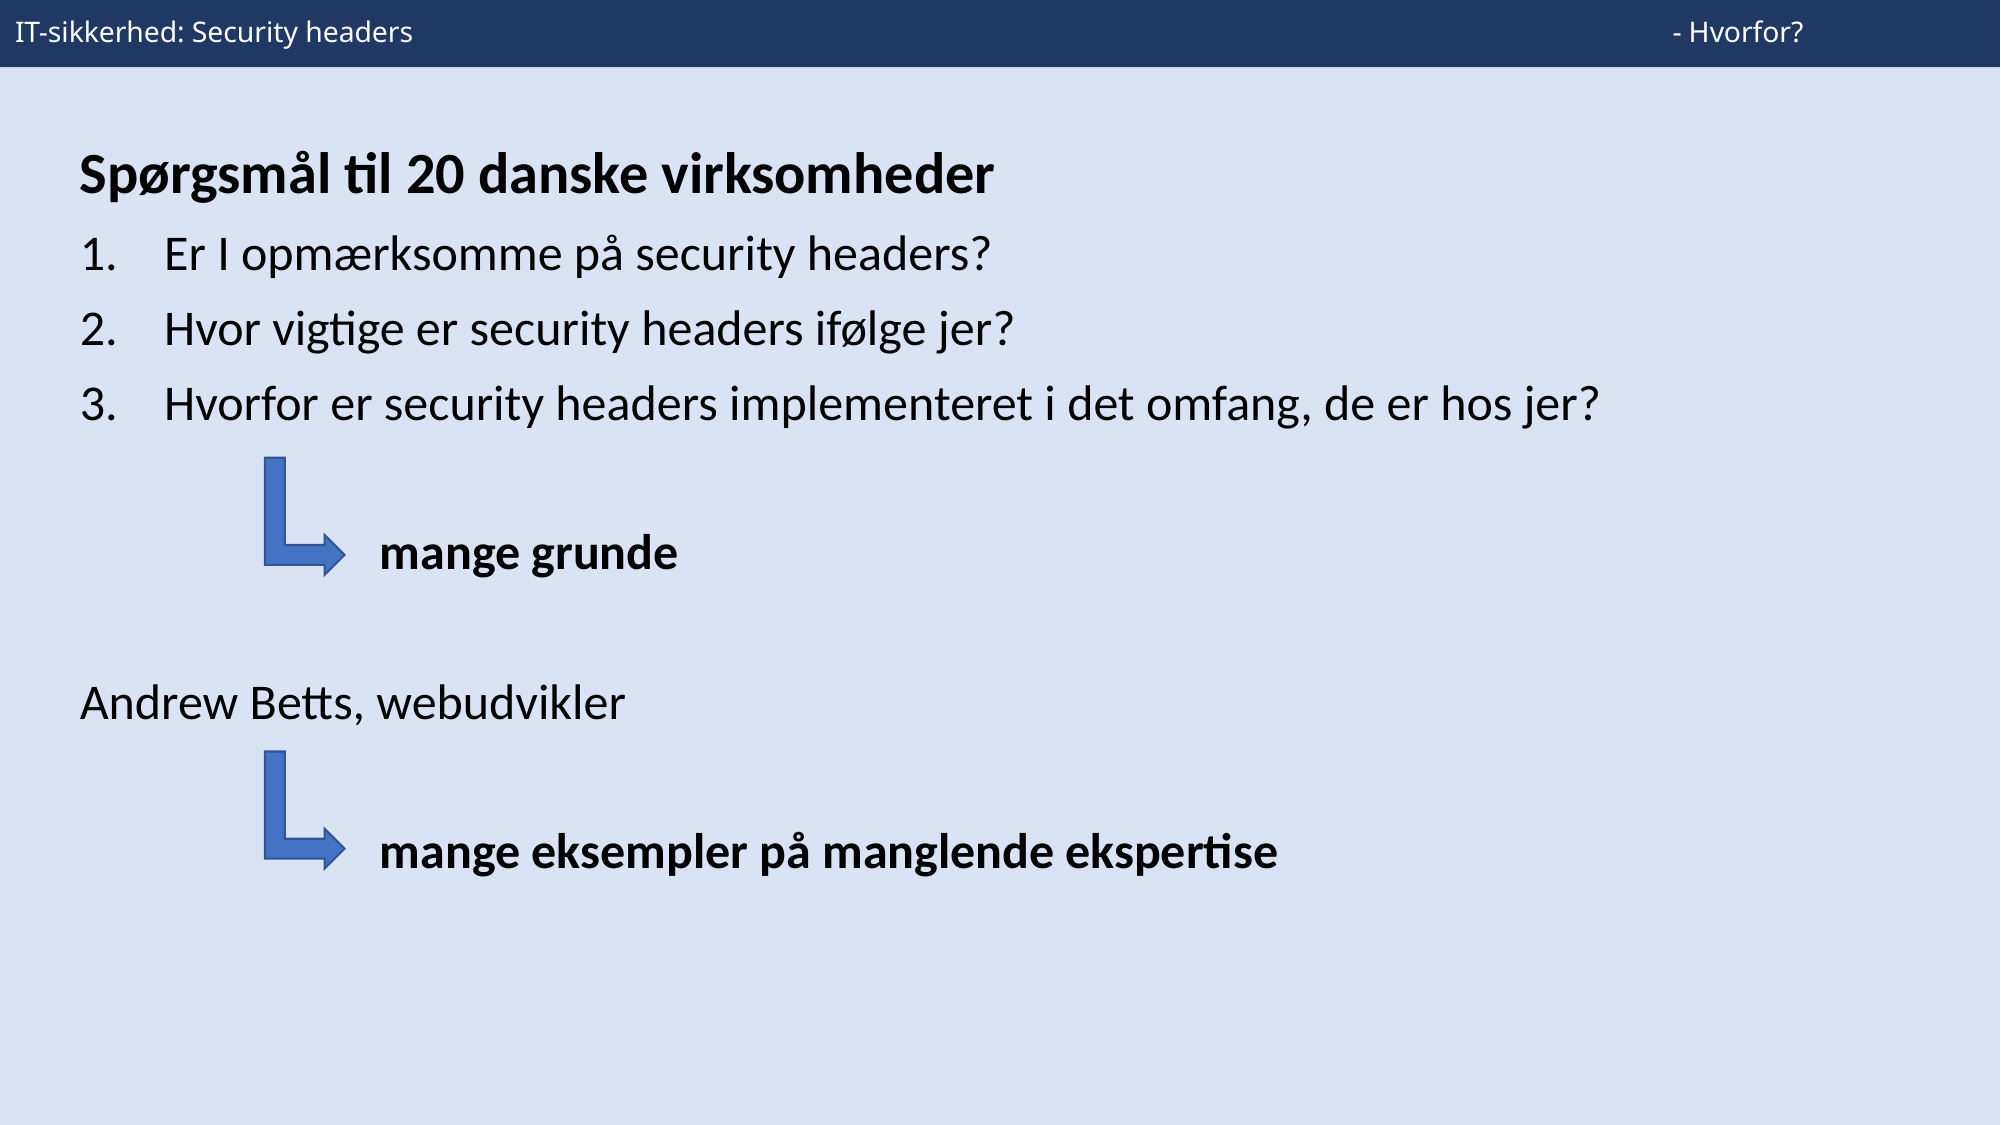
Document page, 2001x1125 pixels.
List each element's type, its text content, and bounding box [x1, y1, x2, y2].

list Spørgsmål til 20 danske virksomheder Er I opmærksomme på security headers? Hvor vigtige er security headers ifølge jer? Hvorfor er security headers implementeret i det omfang, de er hos jer? mange grunde Andrew Betts, webudvikler mange eksempler på manglende ekspertise [64, 135, 1936, 1071]
text_box [263, 750, 346, 872]
text_box [263, 456, 346, 578]
title IT-sikkerhed: Security headers - Hvorfor? [0, 0, 2000, 68]
